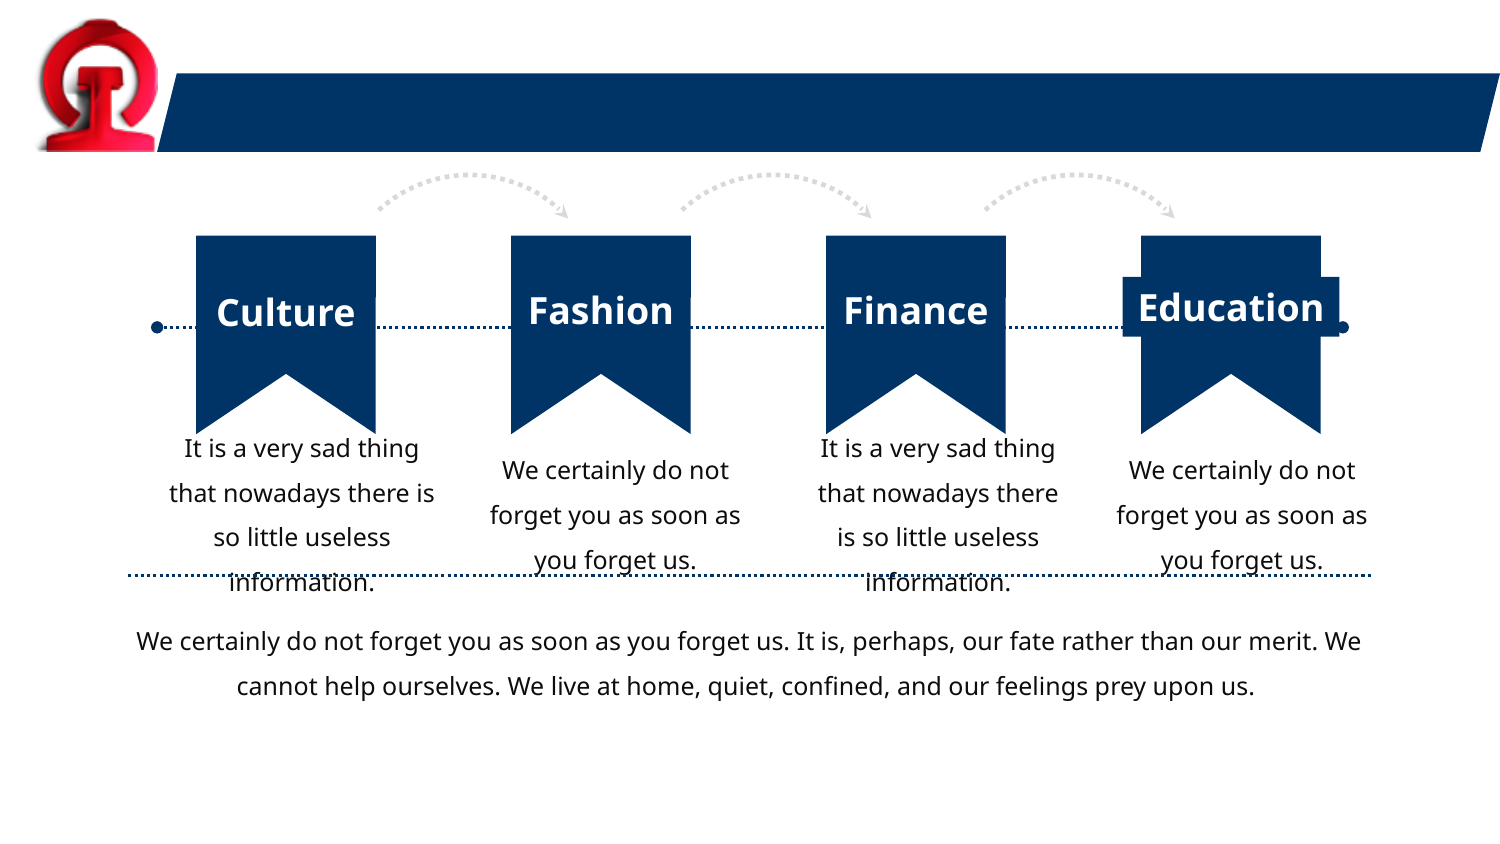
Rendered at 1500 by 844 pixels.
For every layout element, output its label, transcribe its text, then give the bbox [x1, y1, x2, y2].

text_box We certainly do not forget you as soon as you forget us. [1108, 439, 1376, 575]
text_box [1135, 235, 1327, 435]
text_box [378, 174, 569, 310]
text_box We certainly do not forget you as soon as you forget us. It is, perhaps, our fate rather than our merit. We cannot help ourselves. We live at home, quiet, confined, and our feelings prey upon us. [127, 610, 1373, 701]
text_box It is a very sad thing that nowadays there is so little useless information. [805, 417, 1072, 575]
text_box [681, 174, 872, 310]
text_box [985, 174, 1175, 310]
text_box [511, 235, 691, 435]
text_box It is a very sad thing that nowadays there is so little useless information. [161, 576, 443, 597]
text_box [147, 43, 650, 92]
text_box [826, 235, 1006, 435]
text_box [196, 235, 376, 435]
text_box It is a very sad thing that nowadays there is so little useless information. [161, 417, 443, 575]
picture [31, 16, 158, 152]
text_box It is a very sad thing that nowadays there is so little useless information. [805, 576, 1072, 597]
text_box We certainly do not forget you as soon as you forget us. [478, 439, 753, 575]
